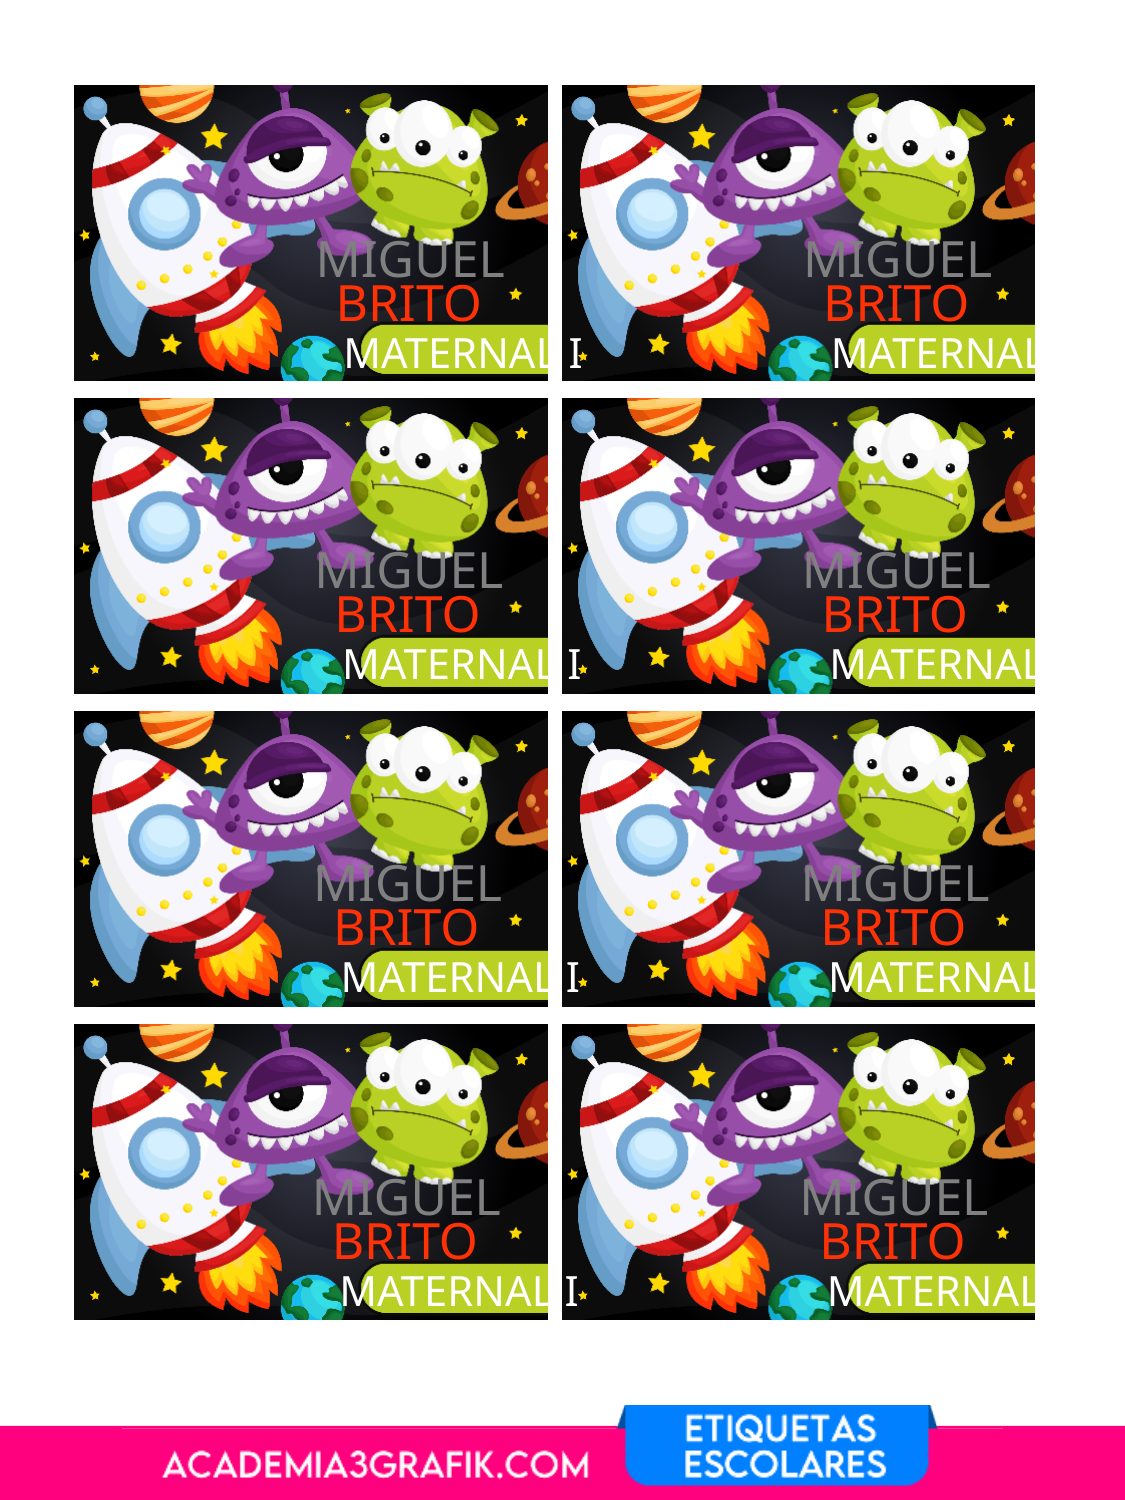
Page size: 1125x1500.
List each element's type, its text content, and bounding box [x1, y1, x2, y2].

picture [74, 711, 548, 1007]
picture [562, 85, 1035, 381]
picture [122, 1405, 1003, 1500]
text_box MATERNAL I [816, 319, 1086, 385]
picture [74, 85, 548, 381]
picture [562, 398, 1035, 694]
text_box MATERNAL I [328, 319, 598, 385]
picture [74, 1024, 548, 1320]
text_box MATERNAL I [324, 1257, 594, 1322]
picture [74, 398, 548, 694]
text_box MATERNAL I [814, 630, 1084, 696]
text_box MATERNAL I [325, 943, 595, 1009]
text_box MATERNAL I [813, 943, 1083, 1009]
picture [562, 1024, 1035, 1320]
picture [562, 711, 1035, 1007]
text_box MATERNAL I [812, 1257, 1082, 1322]
text_box MATERNAL I [327, 630, 597, 696]
